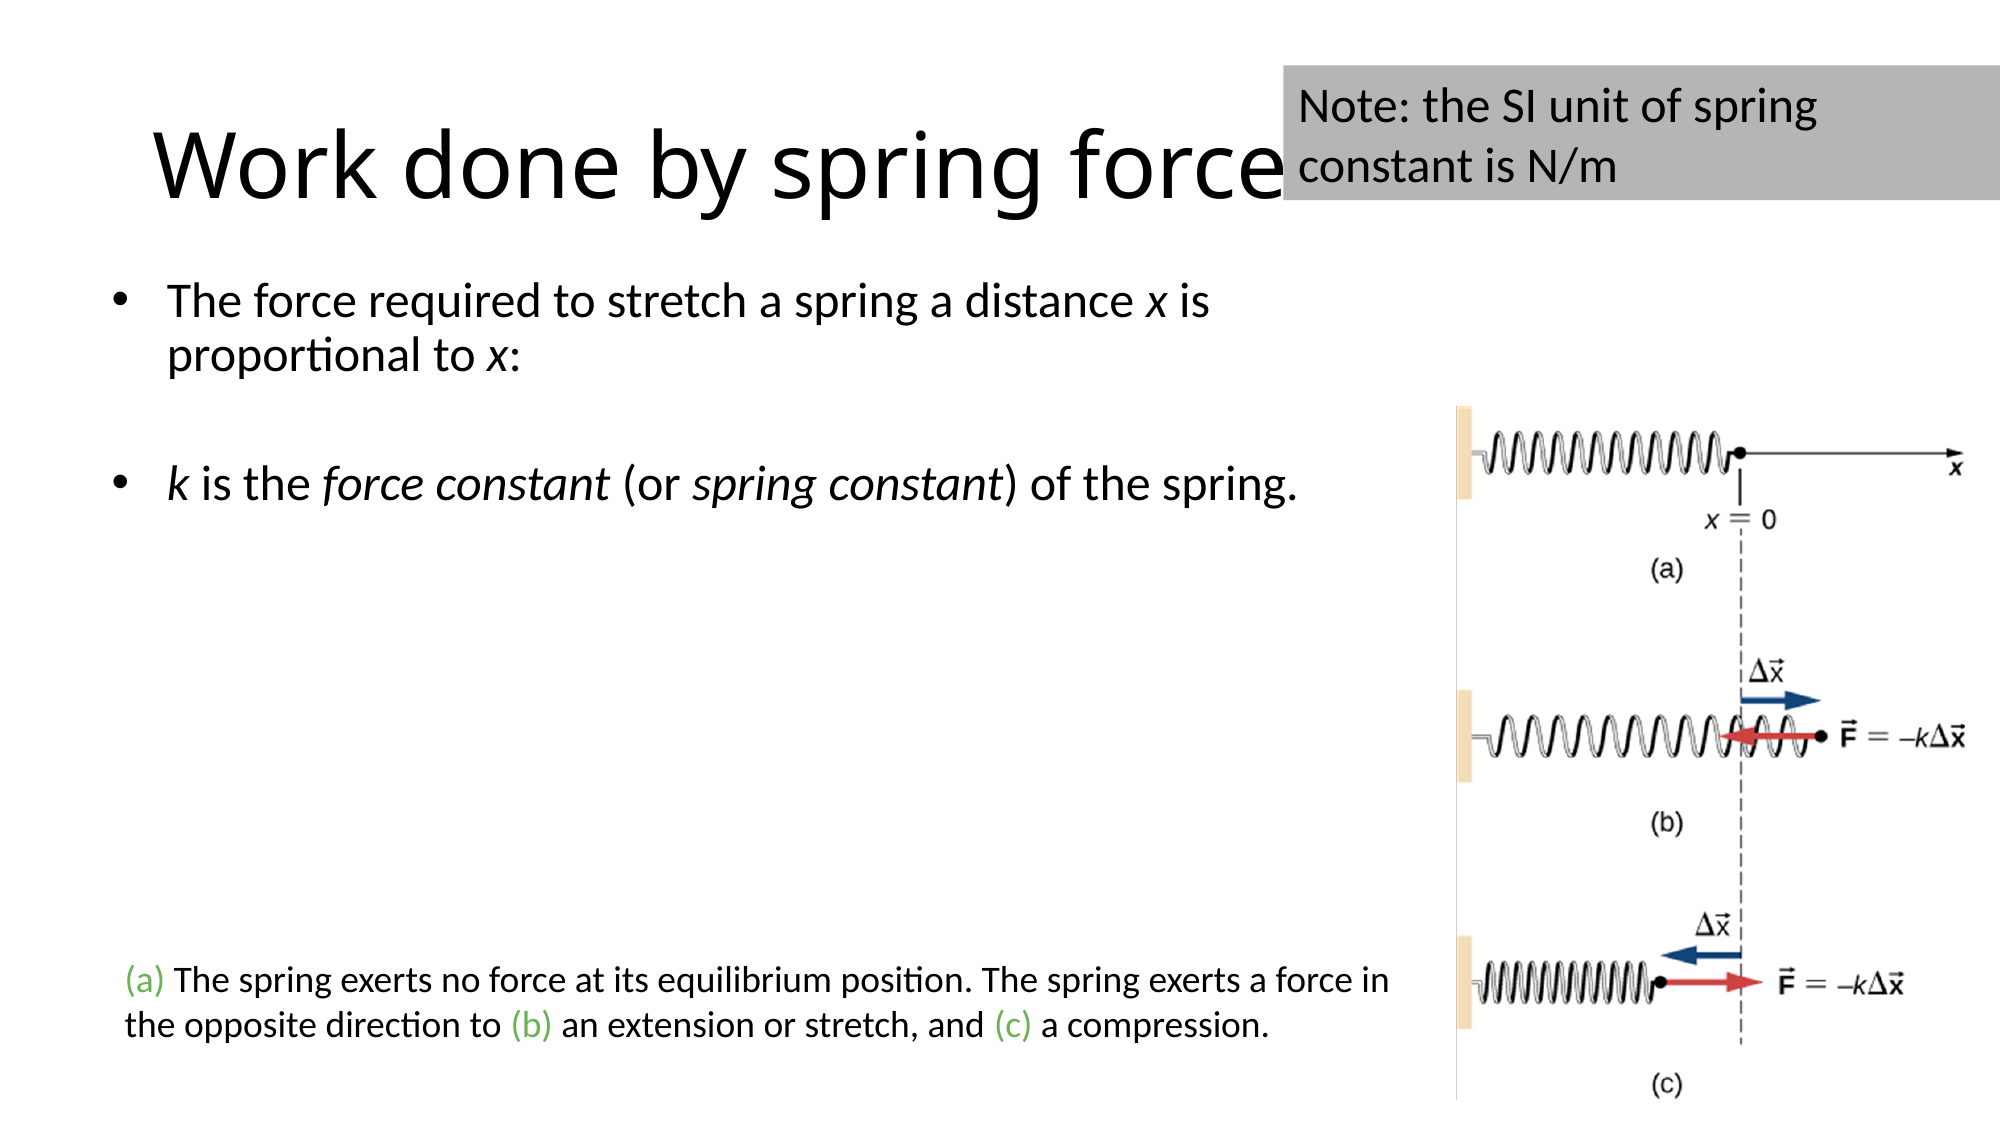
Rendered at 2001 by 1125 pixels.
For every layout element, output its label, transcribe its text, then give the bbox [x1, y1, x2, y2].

text_box Note: the SI unit of spring constant is N/m [1283, 65, 2000, 201]
text_box (a) The spring exerts no force at its equilibrium position. The spring exerts a force in the opposite direction to (b) an extension or stretch, and (c) a compression. [109, 948, 1413, 1053]
title Work done by spring force [137, 59, 1863, 278]
picture [1444, 406, 1977, 1100]
